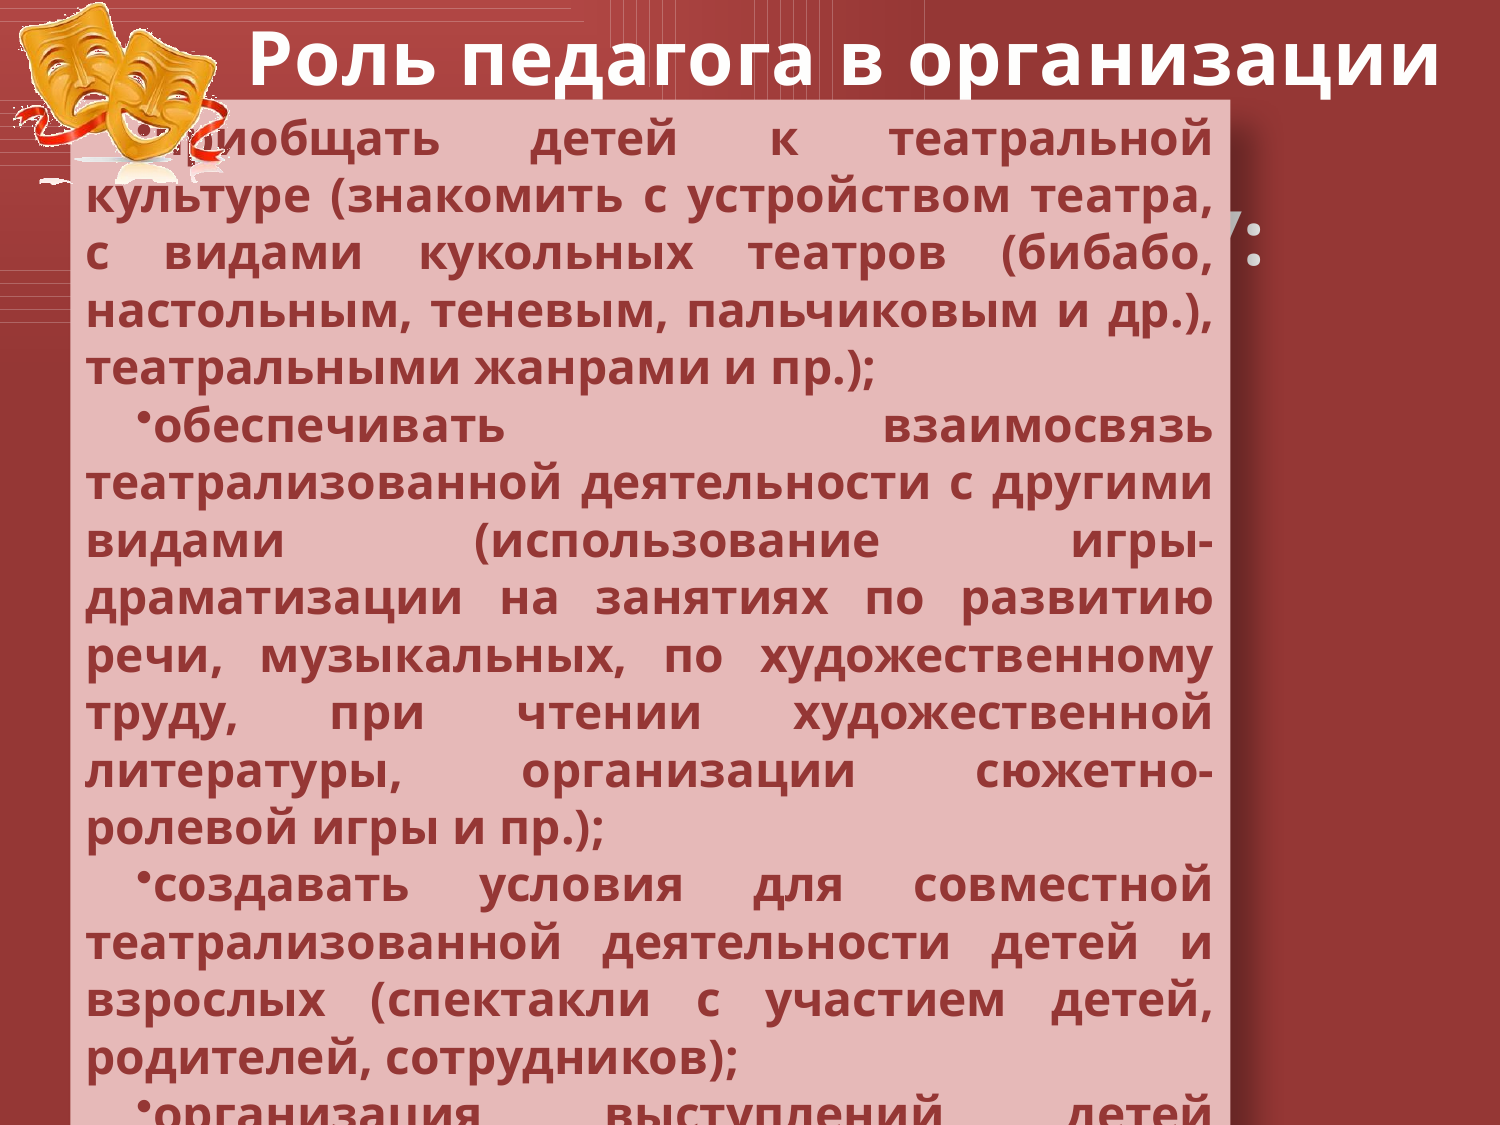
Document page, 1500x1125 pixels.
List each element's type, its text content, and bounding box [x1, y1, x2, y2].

text_box приобщать детей к театральной культуре (знакомить с устройством театра, с видами кукольных театров (бибабо, настольным, теневым, пальчиковым и др.), театральными жанрами и пр.); обеспечивать взаимосвязь театрализованной деятельности с другими видами (использование игры-драматизации на занятиях по развитию речи, музыкальных, по художественному труду, при чтении художественной литературы, организации сюжетно-ролевой игры и пр.); создавать условия для совместной театрализованной деятельности детей и взрослых (спектакли с участием детей, родителей, сотрудников); организация выступлений детей старших групп перед малышами и пр.). [70, 99, 1231, 1125]
picture [0, 0, 239, 197]
title Роль педагога в организации театрализованной деятельности в ДОУ: [244, 51, 1500, 239]
